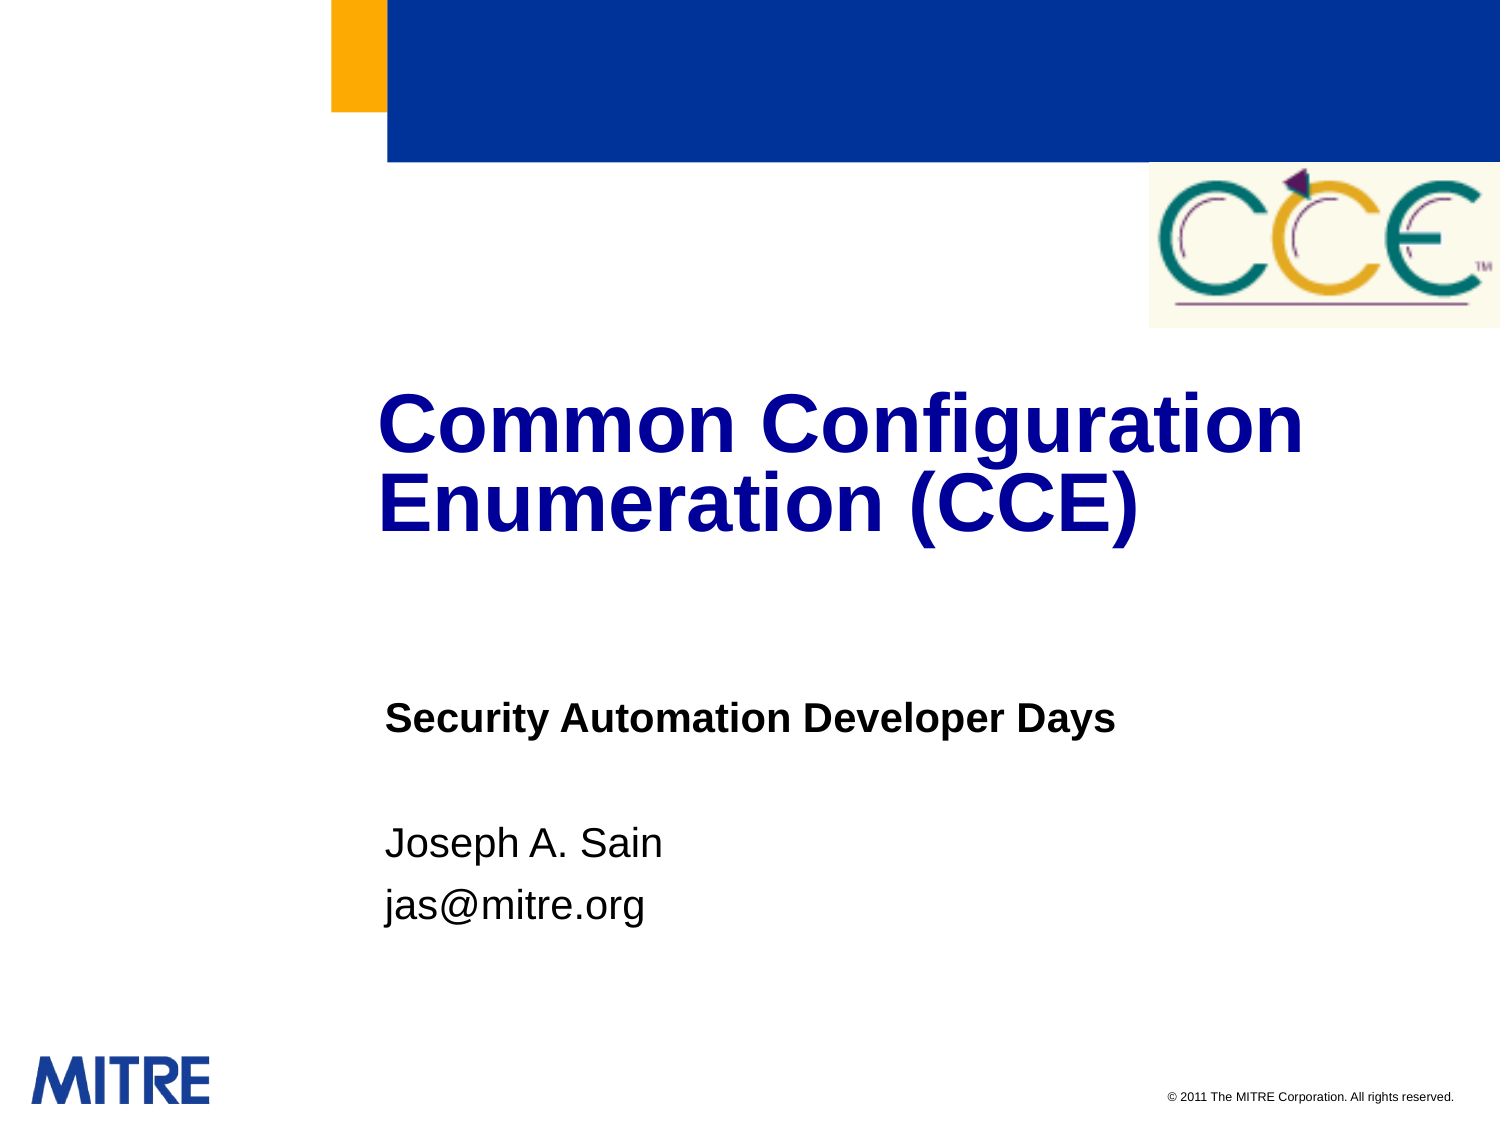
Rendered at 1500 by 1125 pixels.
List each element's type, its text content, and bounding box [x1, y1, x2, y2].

picture [1149, 162, 1500, 328]
subtitle Security Automation Developer Days Joseph A. Sain jas@mitre.org [369, 686, 1313, 813]
picture [24, 1052, 216, 1113]
title Common Configuration Enumeration (CCE) [362, 375, 1425, 563]
